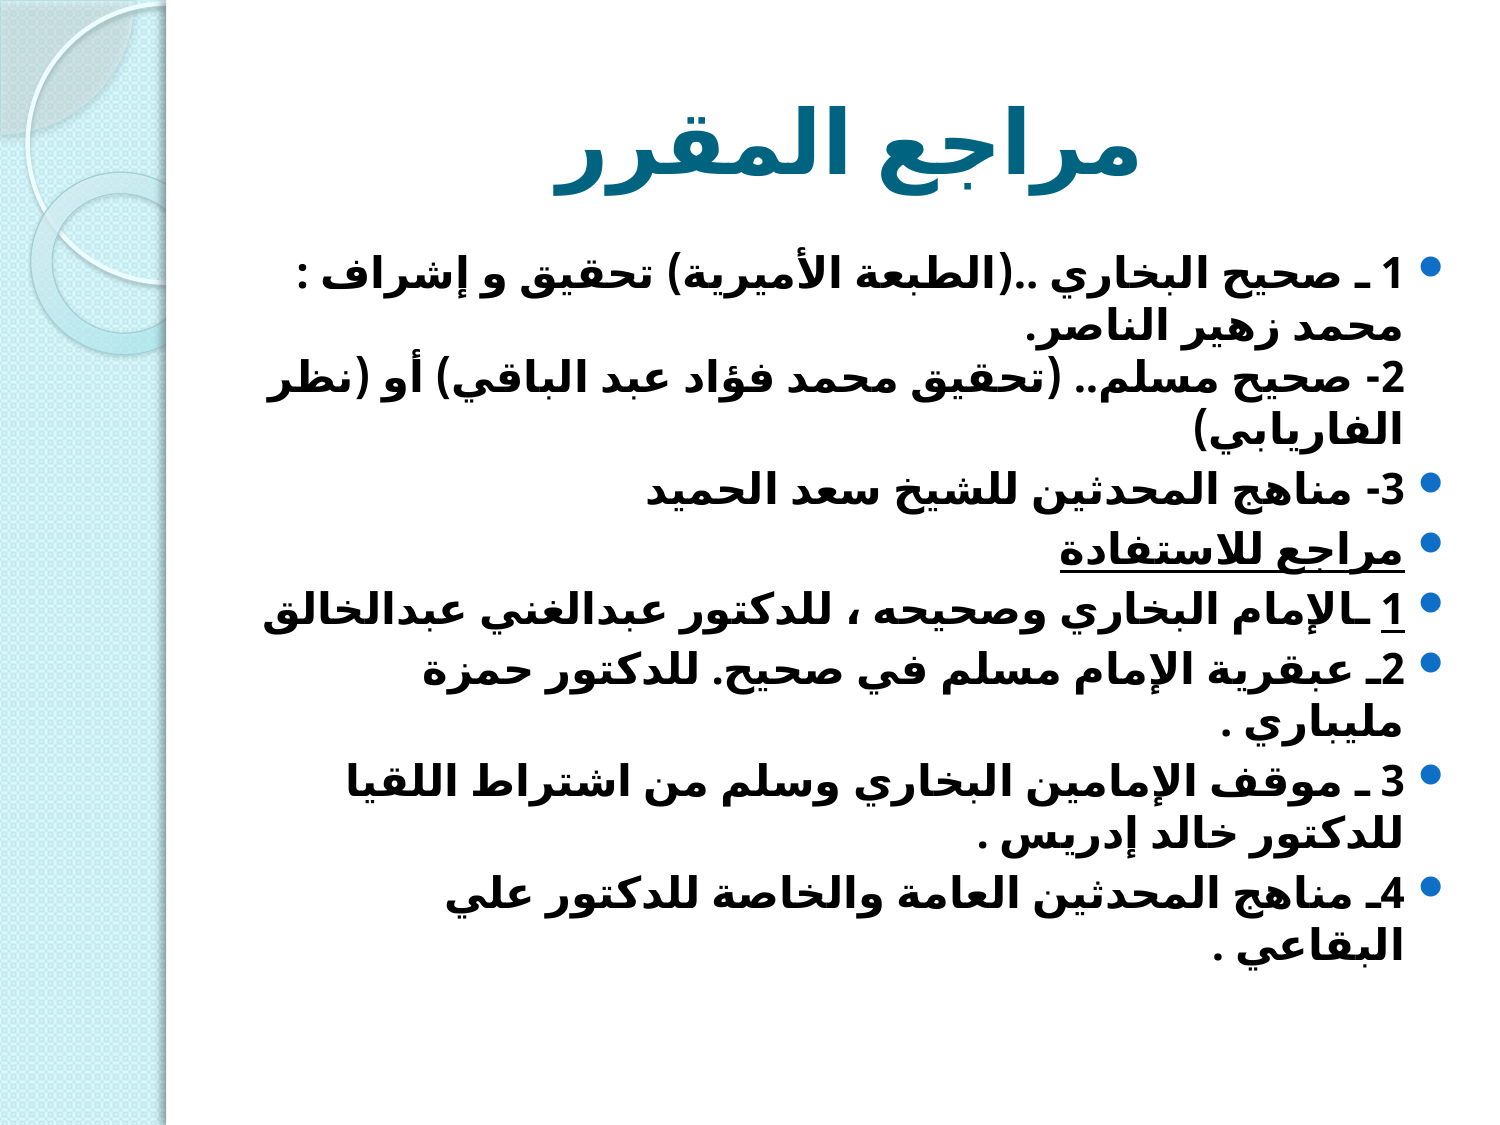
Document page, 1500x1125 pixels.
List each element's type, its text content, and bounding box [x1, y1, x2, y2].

list 1 ـ صحيح البخاري ..(الطبعة الأميرية) تحقيق و إشراف : محمد زهير الناصر. 2- صحيح مسلم.. (تحقيق محمد فؤاد عبد الباقي) أو (نظر الفاريابي) 3- مناهج المحدثين للشيخ سعد الحميد مراجع للاستفادة 1 ـالإمام البخاري وصحيحه ، للدكتور عبدالغني عبدالخالق 2ـ عبقرية الإمام مسلم في صحيح. للدكتور حمزة مليباري . 3 ـ موقف الإمامين البخاري وسلم من اشتراط اللقيا للدكتور خالد إدريس . 4ـ مناهج المحدثين العامة والخاصة للدكتور علي البقاعي . [235, 237, 1466, 1025]
title مراجع المقرر [235, 45, 1466, 233]
